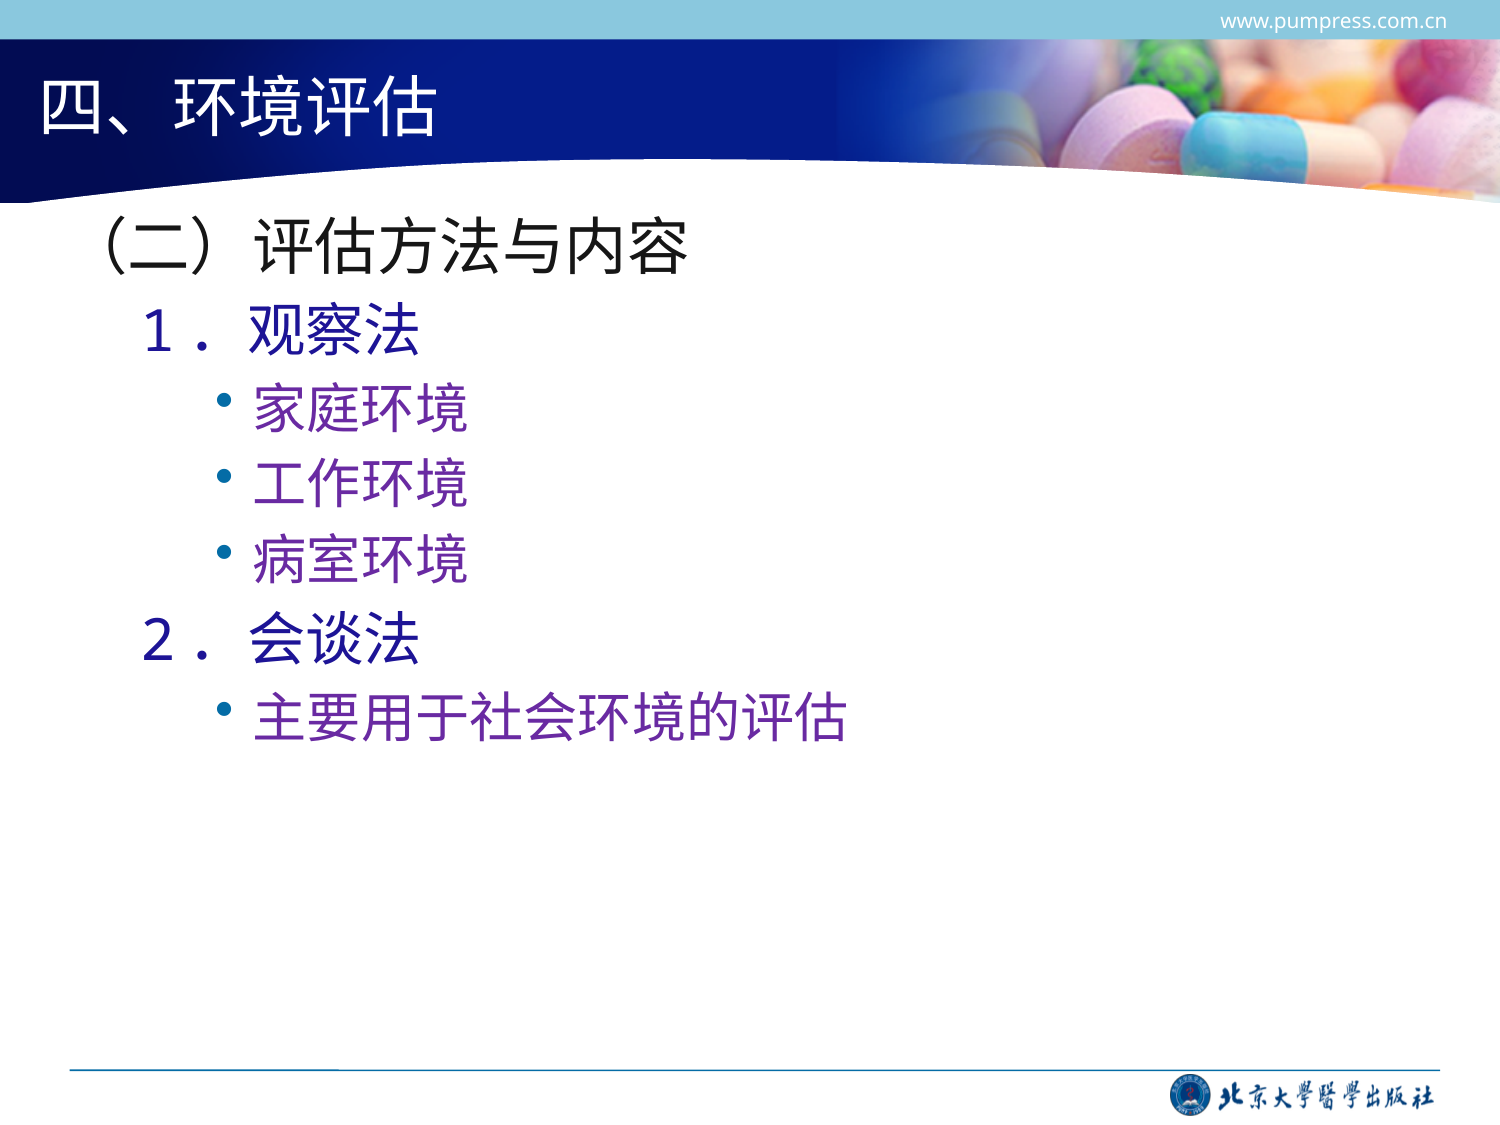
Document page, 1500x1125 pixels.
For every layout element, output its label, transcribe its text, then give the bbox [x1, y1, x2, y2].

picture [0, 40, 1500, 203]
slide_number www.pumpress.com.cn [1024, 0, 1463, 38]
title 四、环境评估 [23, 58, 1349, 152]
list （二）评估方法与内容 1．观察法 家庭环境 工作环境 病室环境 2．会谈法 主要用于社会环境的评估 [49, 198, 1463, 1026]
picture [1170, 1074, 1436, 1118]
